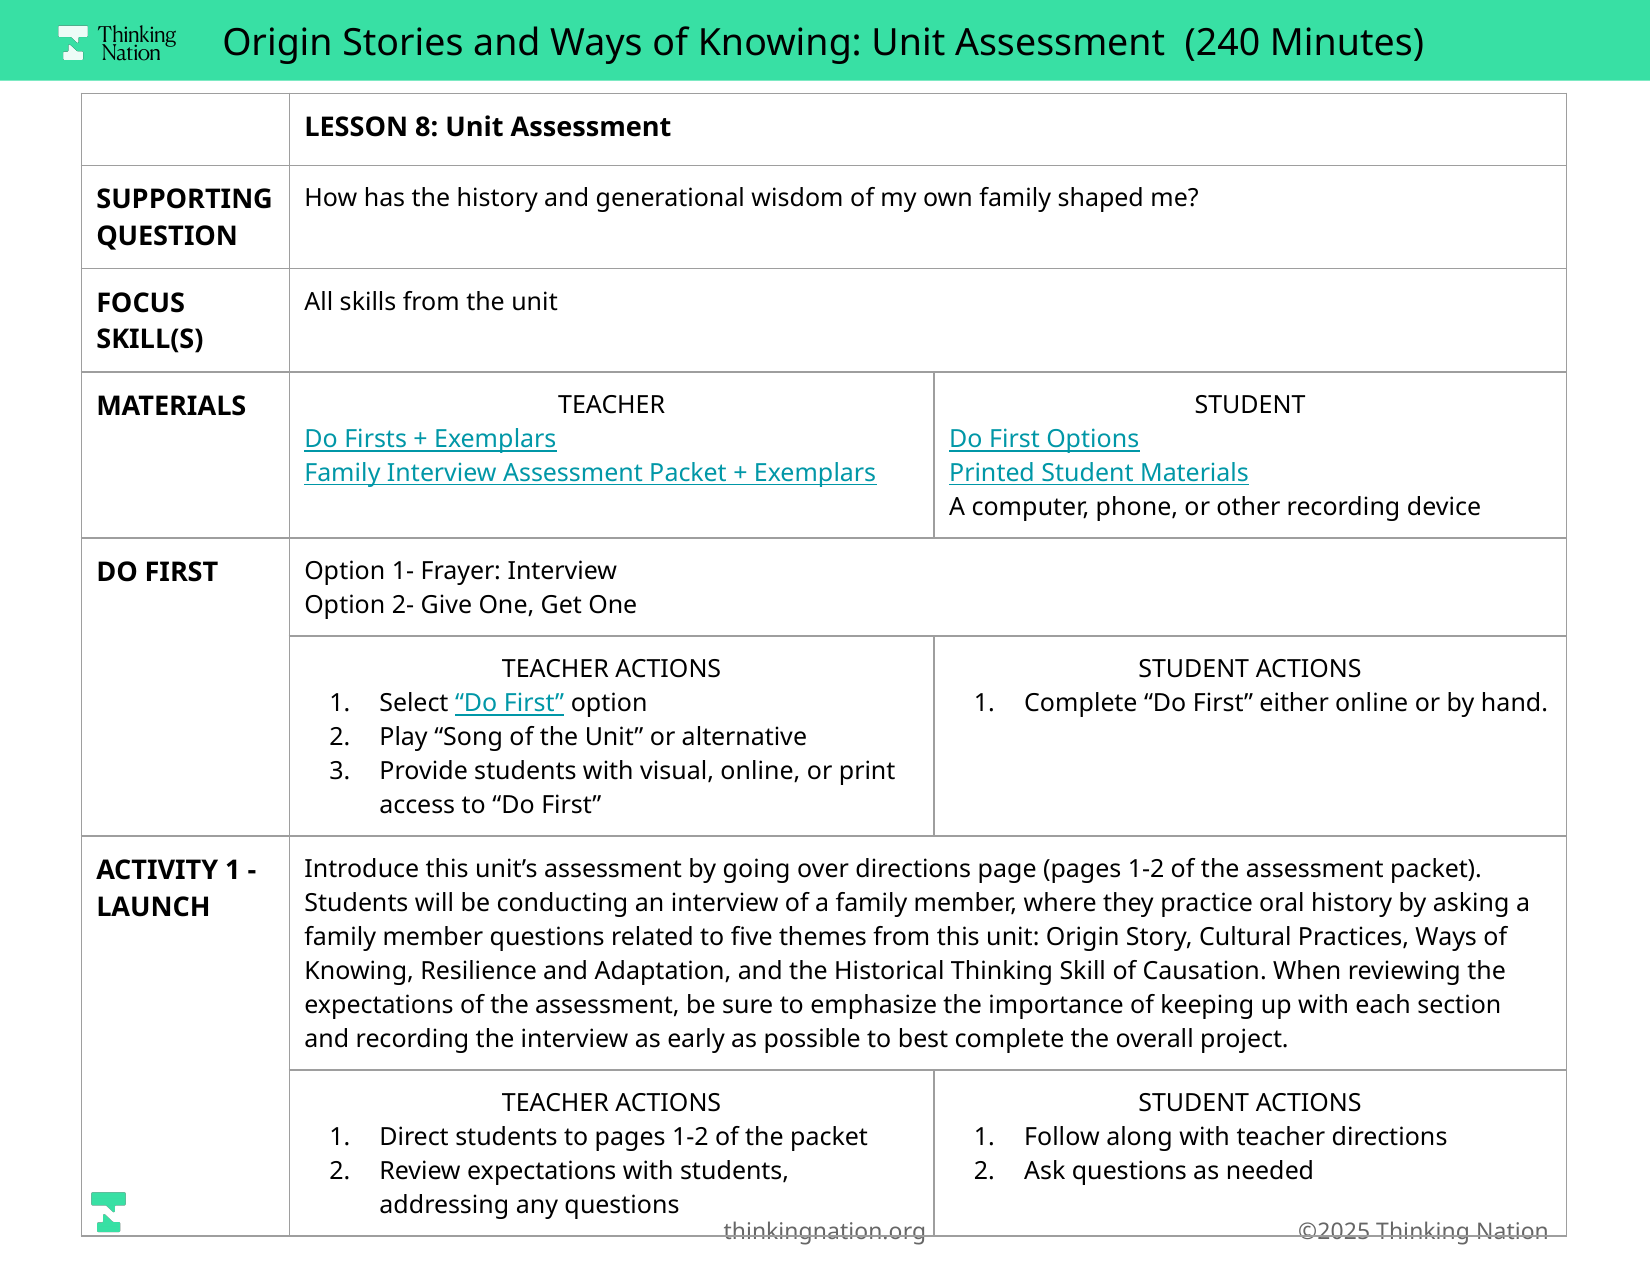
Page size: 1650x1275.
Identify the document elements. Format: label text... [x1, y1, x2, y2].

picture [45, 14, 180, 71]
table_cell All skills from the unit [290, 269, 1566, 371]
table_cell TEACHER Do Firsts + Exemplars Family Interview Assessment Packet + Exemplars [290, 373, 933, 537]
picture [80, 1184, 136, 1240]
table_cell Option 1- Frayer: Interview Option 2- Give One, Get One [290, 539, 1566, 635]
table_cell TEACHER ACTIONS Select “Do First” option Play “Song of the Unit” or alternative Provide students with visual, online, or print access to “Do First” [290, 637, 933, 835]
table_cell Introduce this unit’s assessment by going over directions page (pages 1-2 of the assessment packet). Students will be conducting an interview of a family member, where they practice oral history by asking a family member questions related to five themes from this unit: Origin Story, Cultural Practices, Ways of Knowing, Resilience and Adaptation, and the Historical Thinking Skill of Causation. When reviewing the expectations of the assessment, be sure to emphasize the importance of keeping up with each section and recording the interview as early as possible to best complete the overall project. [290, 837, 1566, 1069]
table_cell TEACHER ACTIONS Direct students to pages 1-2 of the packet Review expectations with students, addressing any questions [290, 1071, 933, 1235]
table_cell STUDENT ACTIONS Complete “Do First” either online or by hand. [935, 637, 1566, 835]
table_cell STUDENT Do First Options Printed Student Materials A computer, phone, or other recording device [935, 373, 1566, 537]
table_header LESSON 8: Unit Assessment [290, 94, 1566, 165]
text_box Origin Stories and Ways of Knowing: Unit Assessment (240 Minutes) [0, 0, 1650, 81]
table_cell MATERIALS [82, 373, 289, 537]
table_cell How has the history and generational wisdom of my own family shaped me? [290, 166, 1566, 268]
table_cell SUPPORTING QUESTION [82, 166, 289, 268]
table_cell FOCUS SKILL(S) [82, 269, 289, 371]
table_cell DO FIRST [82, 539, 289, 835]
table_header [82, 94, 289, 165]
table_cell ACTIVITY 1 - LAUNCH [82, 837, 289, 1235]
table_cell STUDENT ACTIONS Follow along with teacher directions Ask questions as needed [935, 1071, 1566, 1235]
